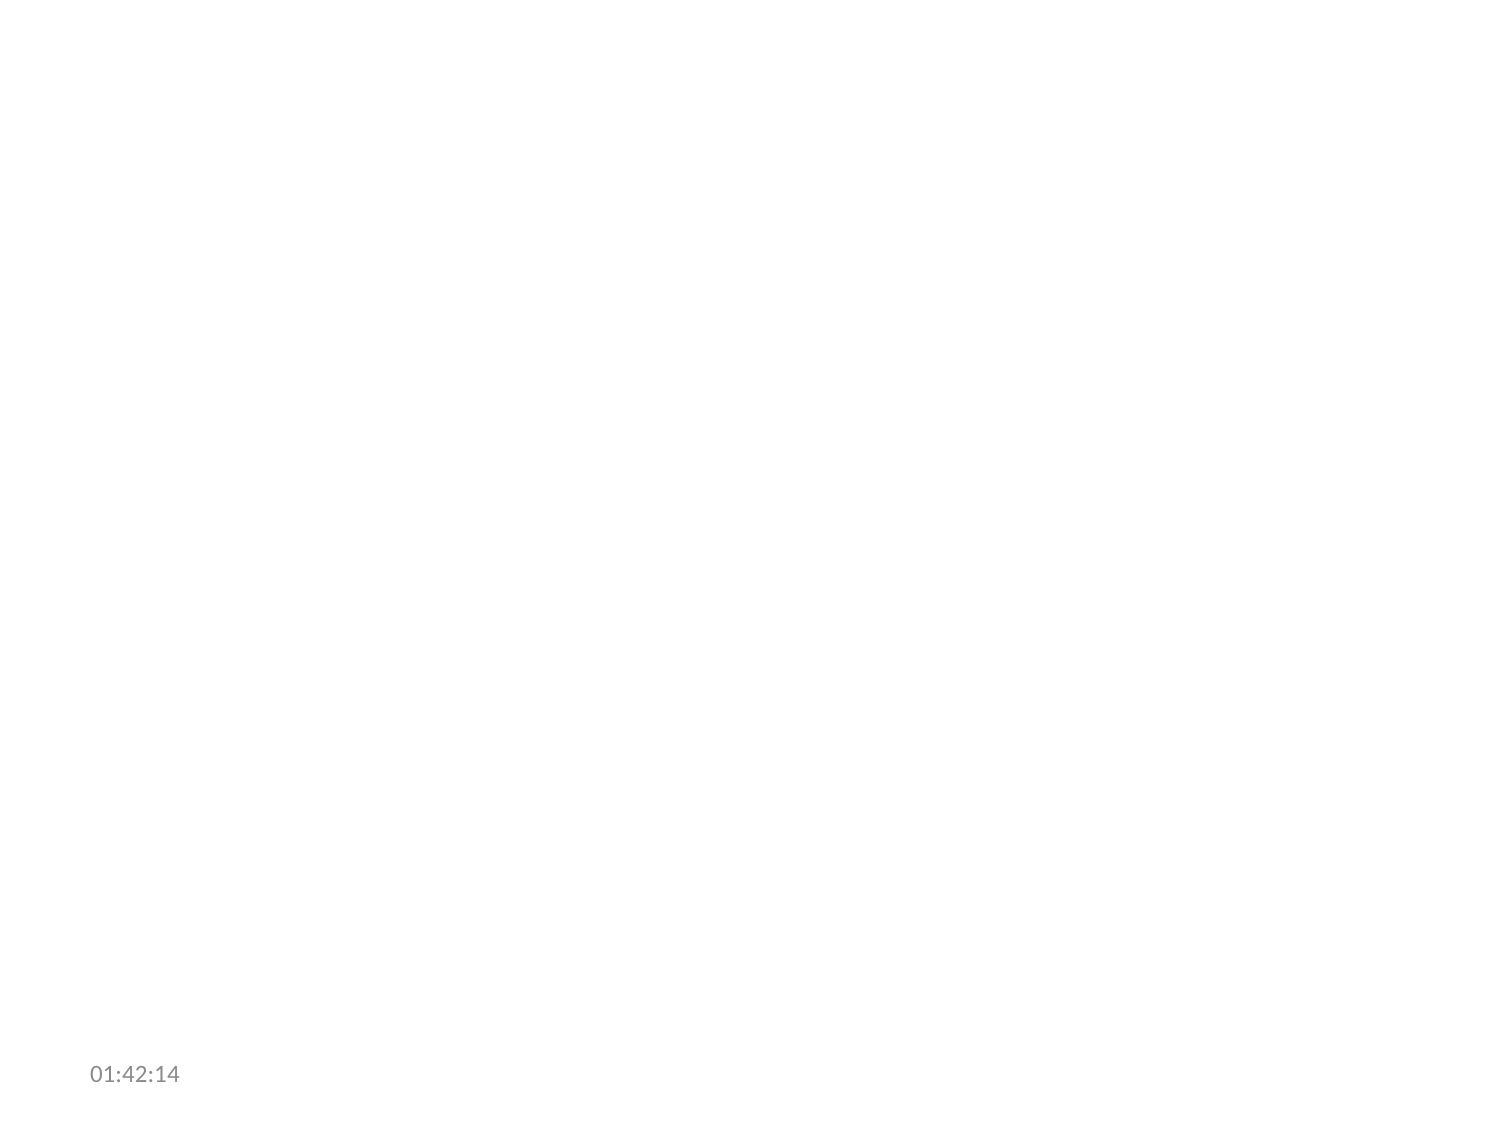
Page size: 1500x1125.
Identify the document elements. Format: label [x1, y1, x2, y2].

slide_number [75, 1042, 425, 1103]
